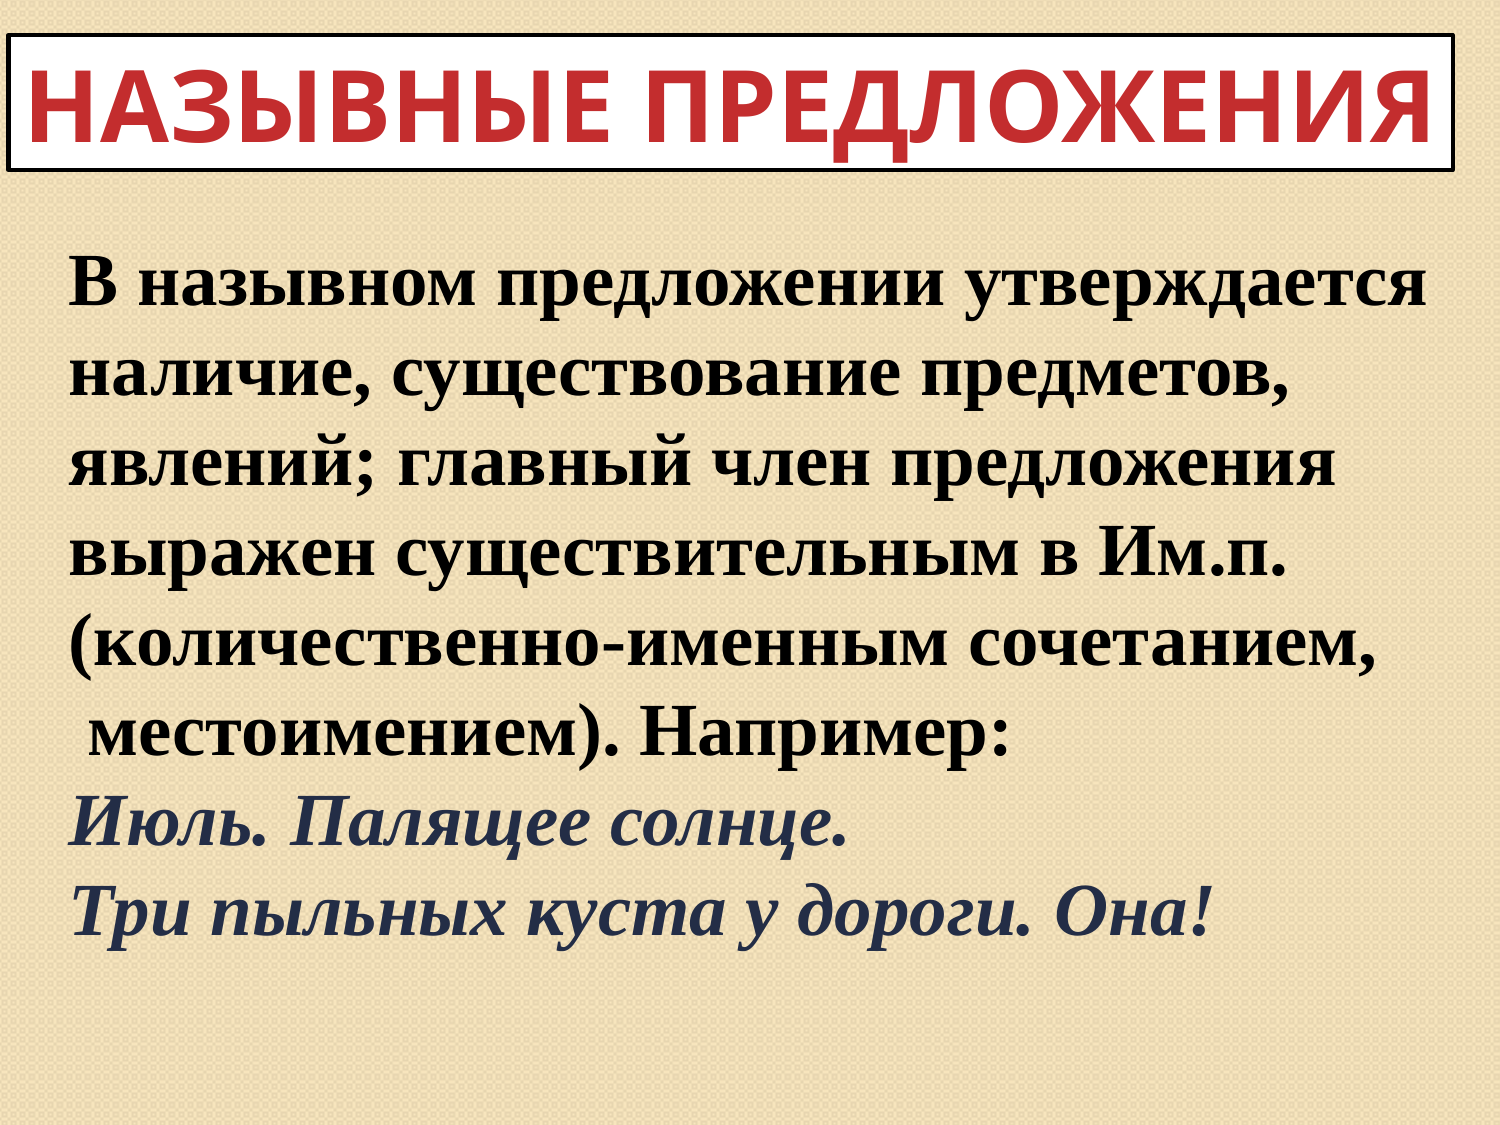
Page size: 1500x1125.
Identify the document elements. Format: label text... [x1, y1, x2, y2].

text_box НАЗЫВНЫЕ ПРЕДЛОЖЕНИЯ [6, 33, 1455, 172]
text_box В назывном предложении утверждается наличие, существование предметов, явлений; главный член предложения выражен существительным в Им.п. (количественно-именным сочетанием, местоимением). Например: Июль. Палящее солнце. Три пыльных куста у дороги. Она! [53, 222, 1445, 1003]
